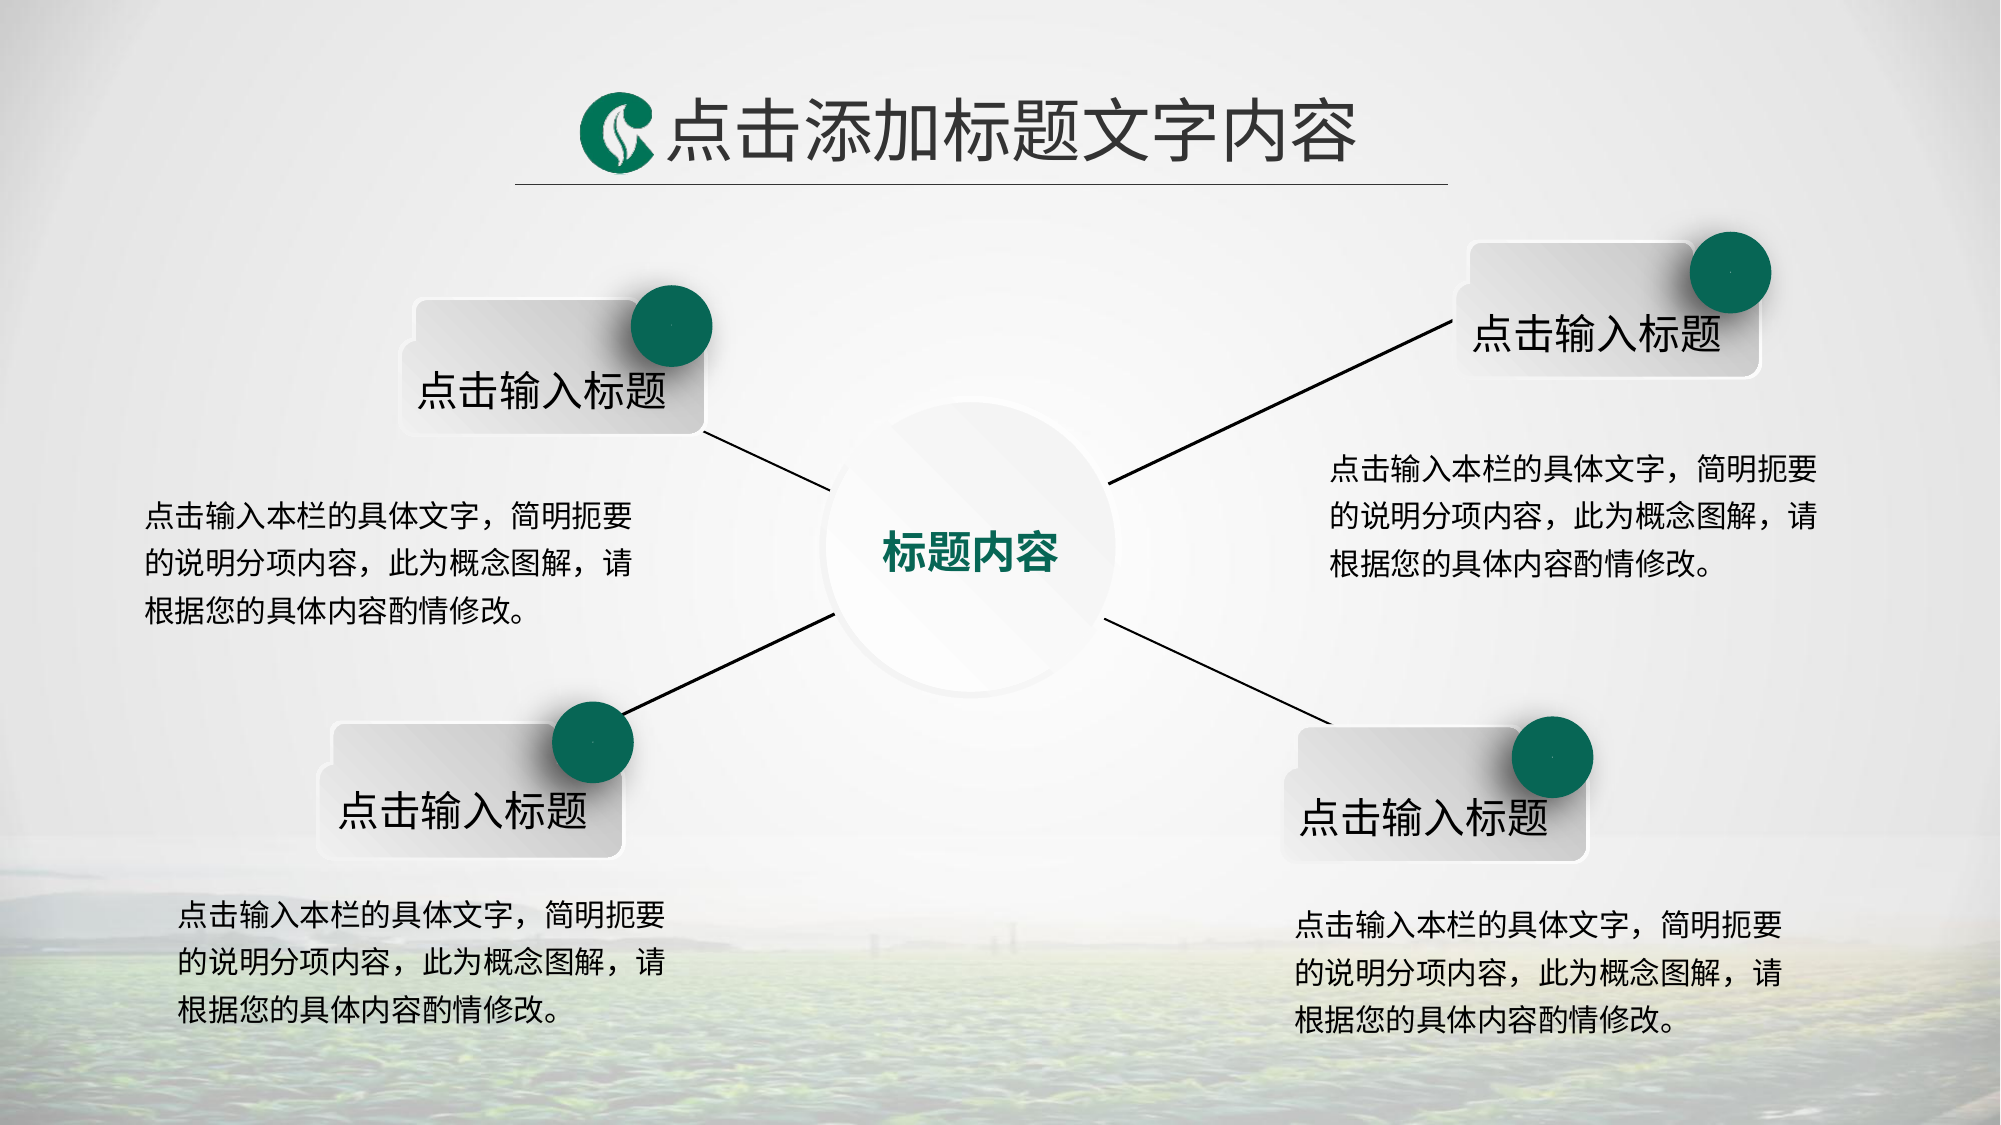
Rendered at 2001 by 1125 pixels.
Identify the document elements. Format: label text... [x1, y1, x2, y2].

text_box 点击输入本栏的具体文字，简明扼要的说明分项内容，此为概念图解，请根据您的具体内容酌情修改。 [129, 478, 472, 636]
text_box 点击输入本栏的具体文字，简明扼要的说明分项内容，此为概念图解，请根据您的具体内容酌情修改。 [163, 877, 699, 1035]
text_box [1452, 239, 1763, 380]
text_box 点击输入本栏的具体文字，简明扼要的说明分项内容，此为概念图解，请根据您的具体内容酌情修改。 [1481, 431, 1851, 589]
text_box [819, 395, 1123, 699]
picture [0, 0, 2001, 1125]
text_box 点击输入本栏的具体文字，简明扼要的说明分项内容，此为概念图解，请根据您的具体内容酌情修改。 [1279, 887, 1815, 1046]
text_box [1280, 724, 1590, 865]
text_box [398, 296, 708, 437]
text_box 4 [1705, 229, 1756, 238]
text_box 4 [1768, 251, 1774, 294]
text_box 1 [642, 283, 702, 295]
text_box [315, 720, 626, 861]
text_box 3 [1526, 714, 1579, 723]
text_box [477, 309, 1477, 784]
text_box 点击添加标题文字内容 [641, 80, 1382, 179]
